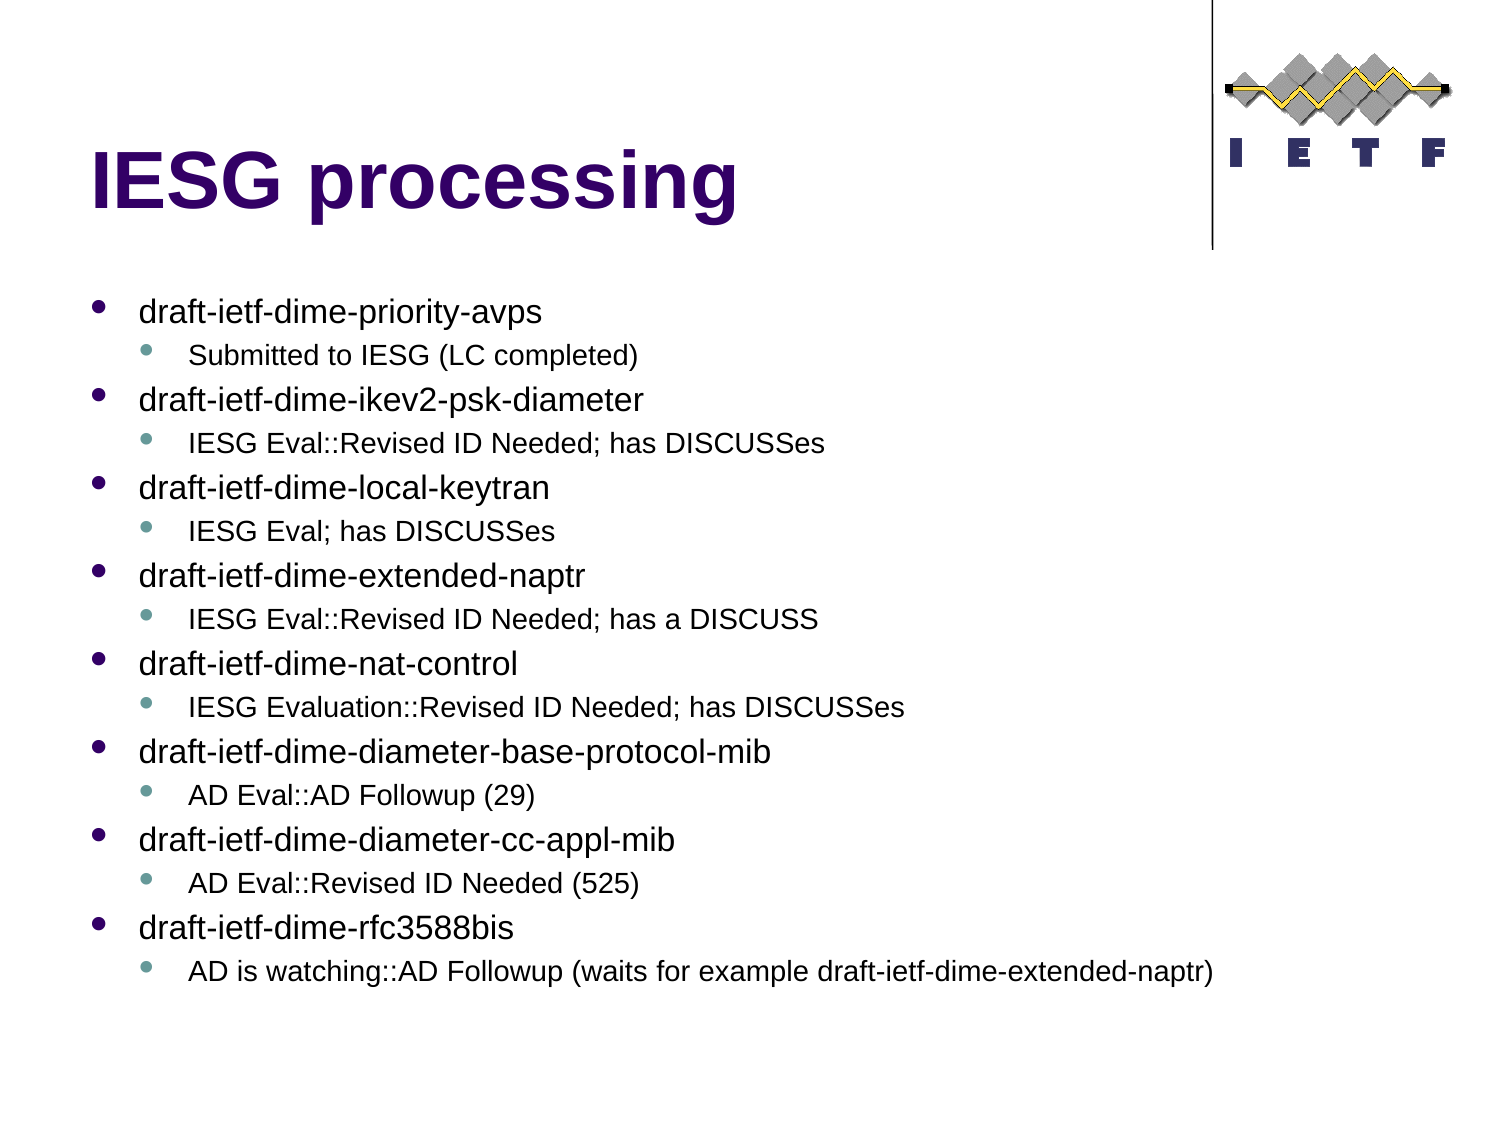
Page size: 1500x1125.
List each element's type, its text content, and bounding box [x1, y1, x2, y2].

picture [1212, 37, 1463, 181]
title IESG processing [74, 19, 1201, 233]
list draft-ietf-dime-priority-avps Submitted to IESG (LC completed) draft-ietf-dime-ikev2-psk-diameter IESG Eval::Revised ID Needed; has DISCUSSes draft-ietf-dime-local-keytran IESG Eval; has DISCUSSes draft-ietf-dime-extended-naptr IESG Eval::Revised ID Needed; has a DISCUSS draft-ietf-dime-nat-control IESG Evaluation::Revised ID Needed; has DISCUSSes draft-ietf-dime-diameter-base-protocol-mib AD Eval::AD Followup (29) draft-ietf-dime-diameter-cc-appl-mib AD Eval::Revised ID Needed (525) draft-ietf-dime-rfc3588bis AD is watching::AD Followup (waits for example draft-ietf-dime-extended-naptr) [74, 281, 1426, 1006]
